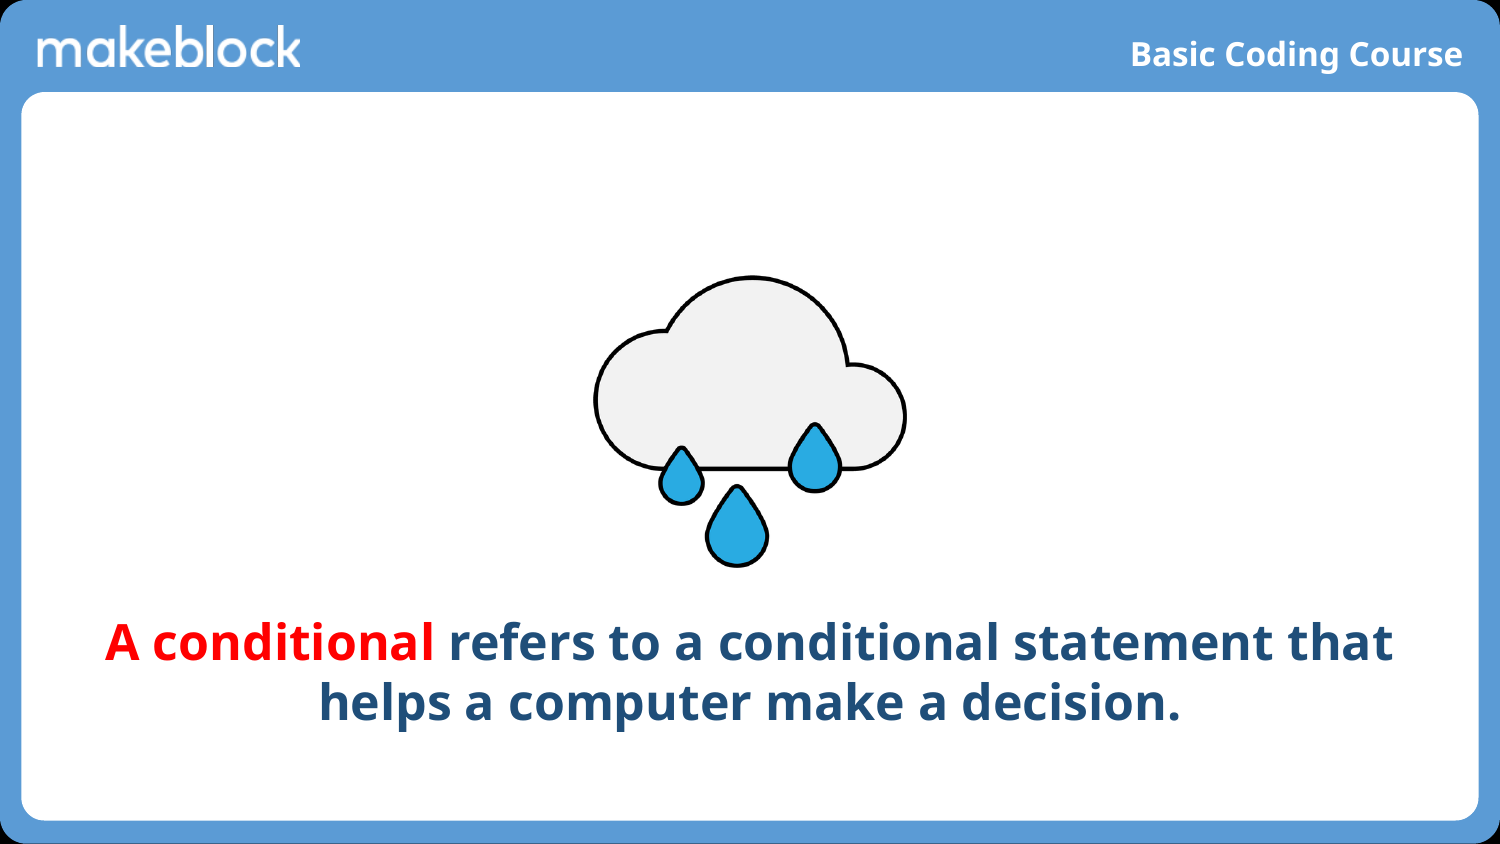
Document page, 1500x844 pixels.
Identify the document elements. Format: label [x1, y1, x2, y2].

text_box [0, 0, 1500, 844]
picture [593, 275, 907, 568]
